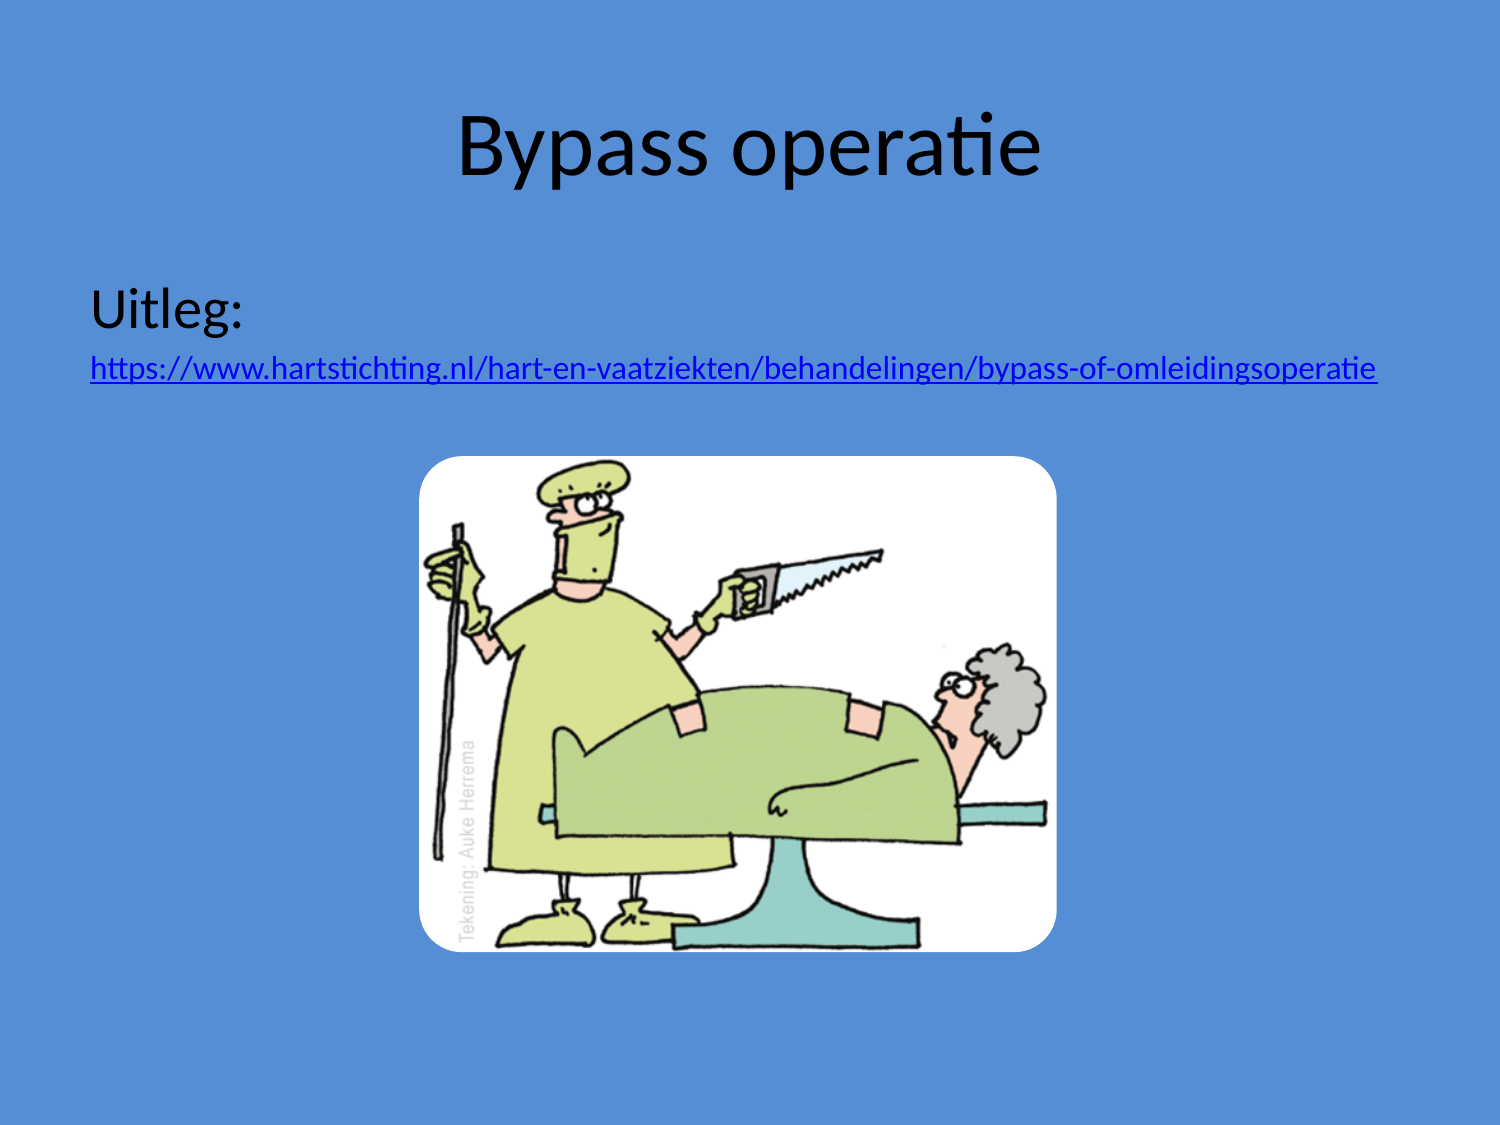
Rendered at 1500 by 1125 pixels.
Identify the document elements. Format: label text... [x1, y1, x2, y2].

picture [418, 455, 1057, 953]
list Uitleg: https://www.hartstichting.nl/hart-en-vaatziekten/behandelingen/bypass-of-omleidingsoperatie [75, 262, 1500, 1005]
title Bypass operatie [75, 45, 1425, 233]
